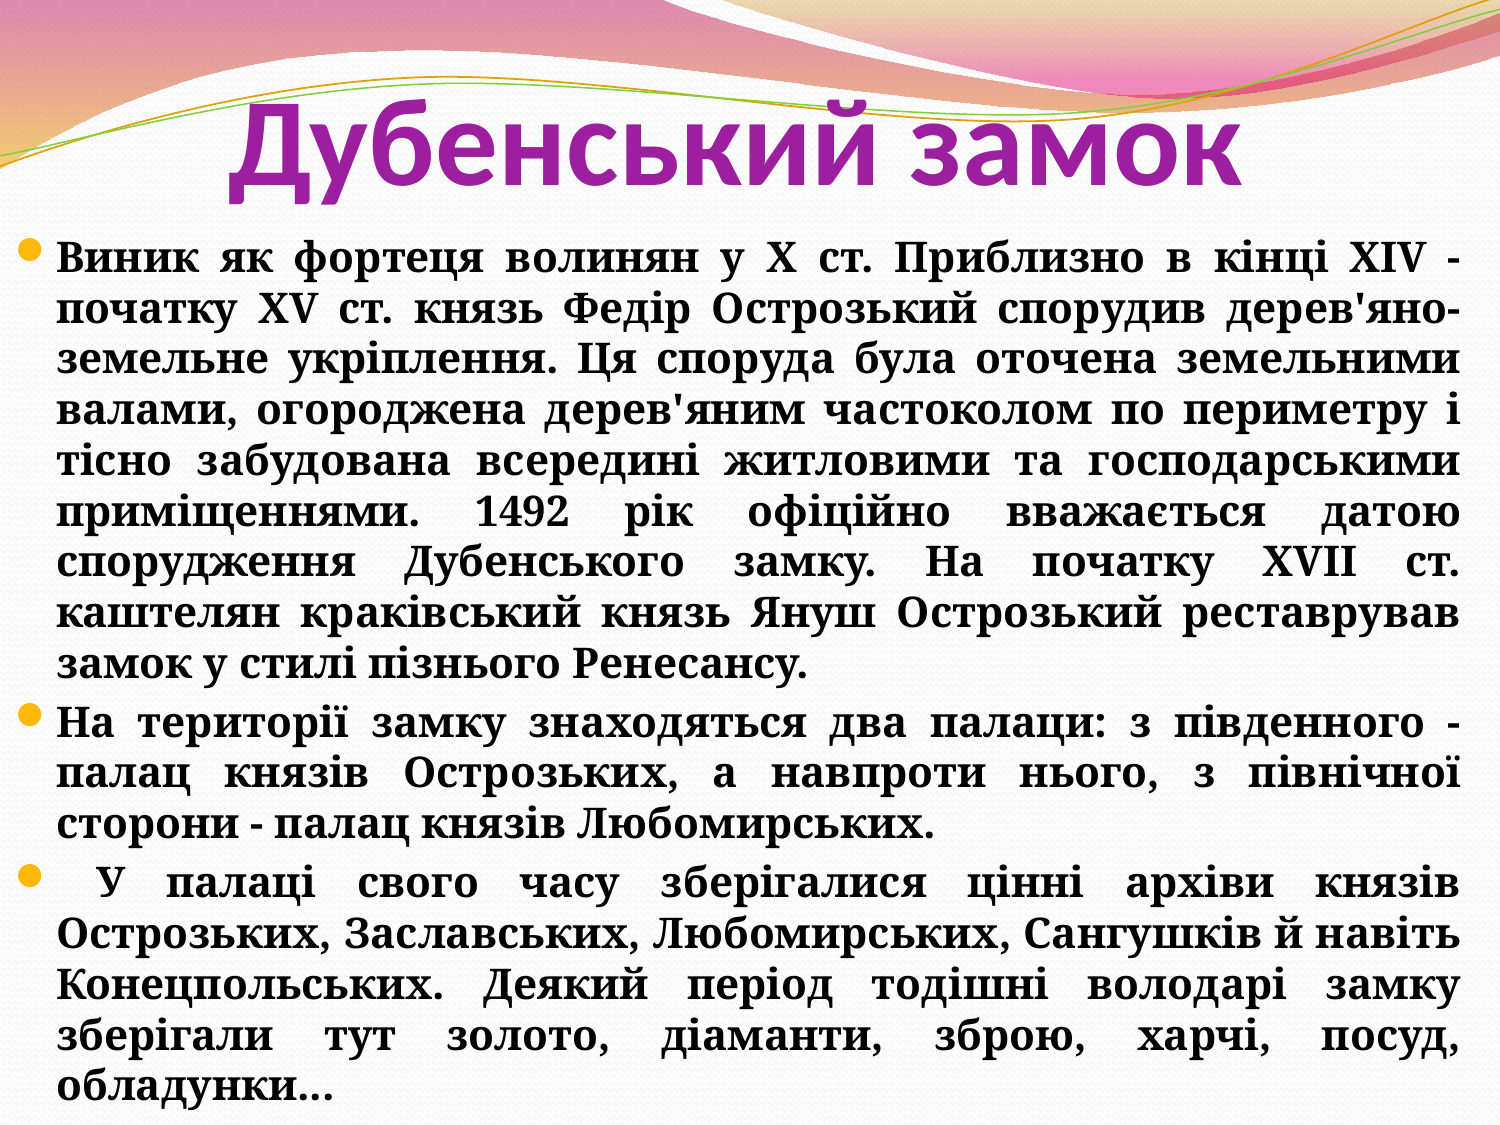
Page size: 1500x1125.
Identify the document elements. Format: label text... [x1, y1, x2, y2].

title Дубенський замок [75, 58, 1425, 211]
list Виник як фортеця волинян у Х ст. Приблизно в кінці XIV - початку XV ст. князь Федір Острозький спорудив дерев'яно-земельне укріплення. Ця споруда була оточена земельними валами, огороджена дерев'яним частоколом по периметру і тісно забудована всередині житловими та господарськими приміщеннями. 1492 рік офіційно вважається датою спорудження Дубенського замку. На початку XVII ст. каштелян краківський князь Януш Острозький реставрував замок у стилі пізнього Ренесансу. На території замку знаходяться два палаци: з південного - палац князів Острозьких, а навпроти нього, з північної сторони - палац князів Любомирських. У палаці свого часу зберігалися цінні архіви князів Острозьких, Заславських, Любомирських, Сангушків й навіть Конецпольських. Деякий період тодішні володарі замку зберігали тут золото, діаманти, зброю, харчі, посуд, обладунки... [0, 222, 1477, 1125]
